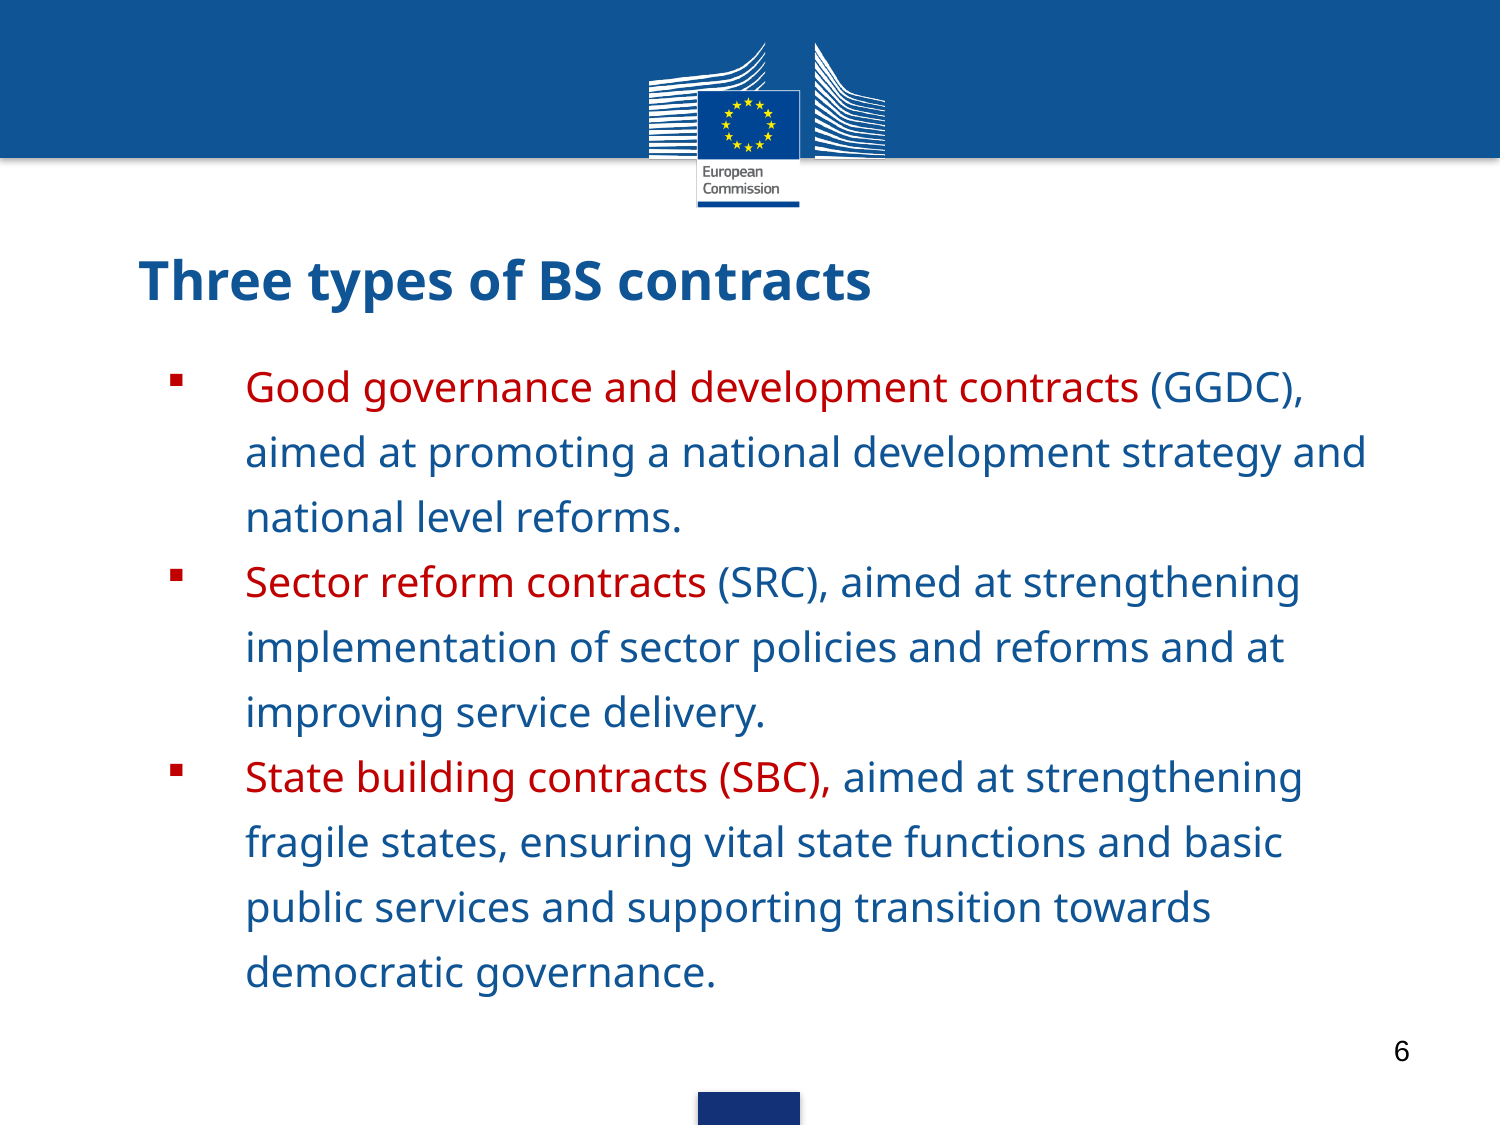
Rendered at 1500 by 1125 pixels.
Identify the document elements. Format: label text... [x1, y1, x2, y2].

picture [649, 42, 885, 208]
slide_number 6 [1074, 1024, 1426, 1103]
list Good governance and development contracts (GGDC), aimed at promoting a national development strategy and national level reforms. Sector reform contracts (SRC), aimed at strengthening implementation of sector policies and reforms and at improving service delivery. State building contracts (SBC), aimed at strengthening fragile states, ensuring vital state functions and basic public services and supporting transition towards democratic governance. [76, 337, 1428, 1000]
title Three types of BS contracts [64, 219, 1416, 339]
